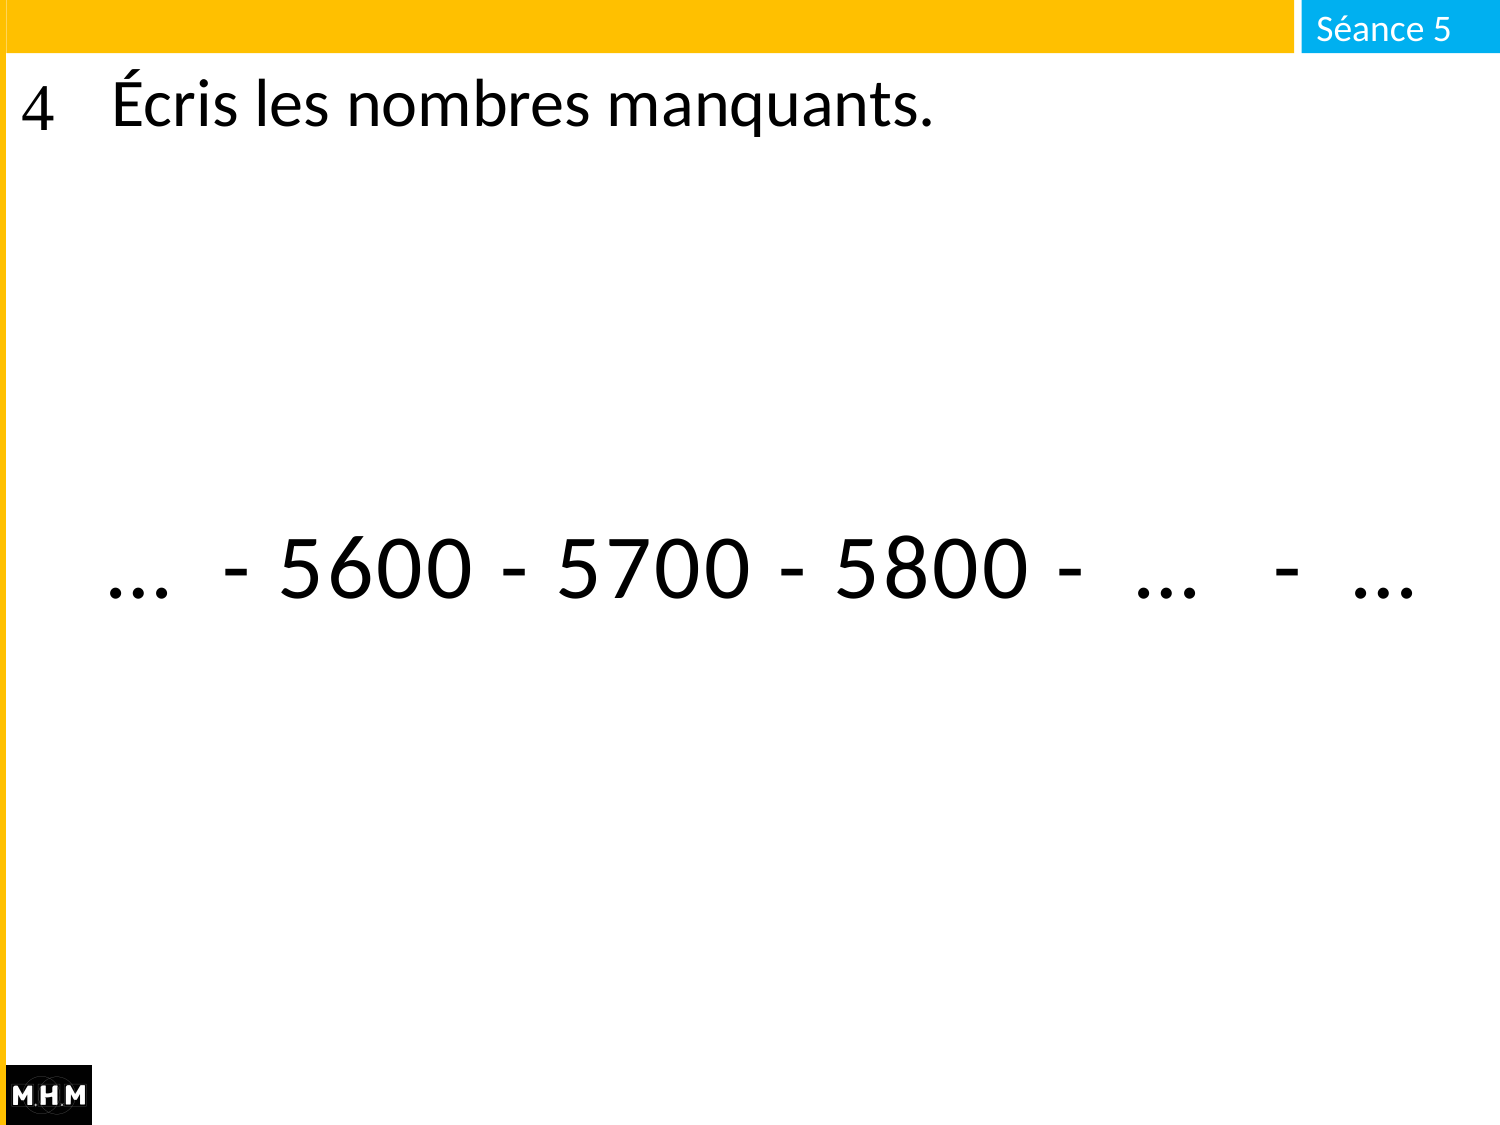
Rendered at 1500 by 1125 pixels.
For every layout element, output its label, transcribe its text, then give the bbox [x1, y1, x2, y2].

title Écris les nombres manquants. [96, 60, 1391, 150]
text_box … - 5600 - 5700 - 5800 - … - … [0, 499, 1500, 624]
picture [6, 1065, 92, 1125]
